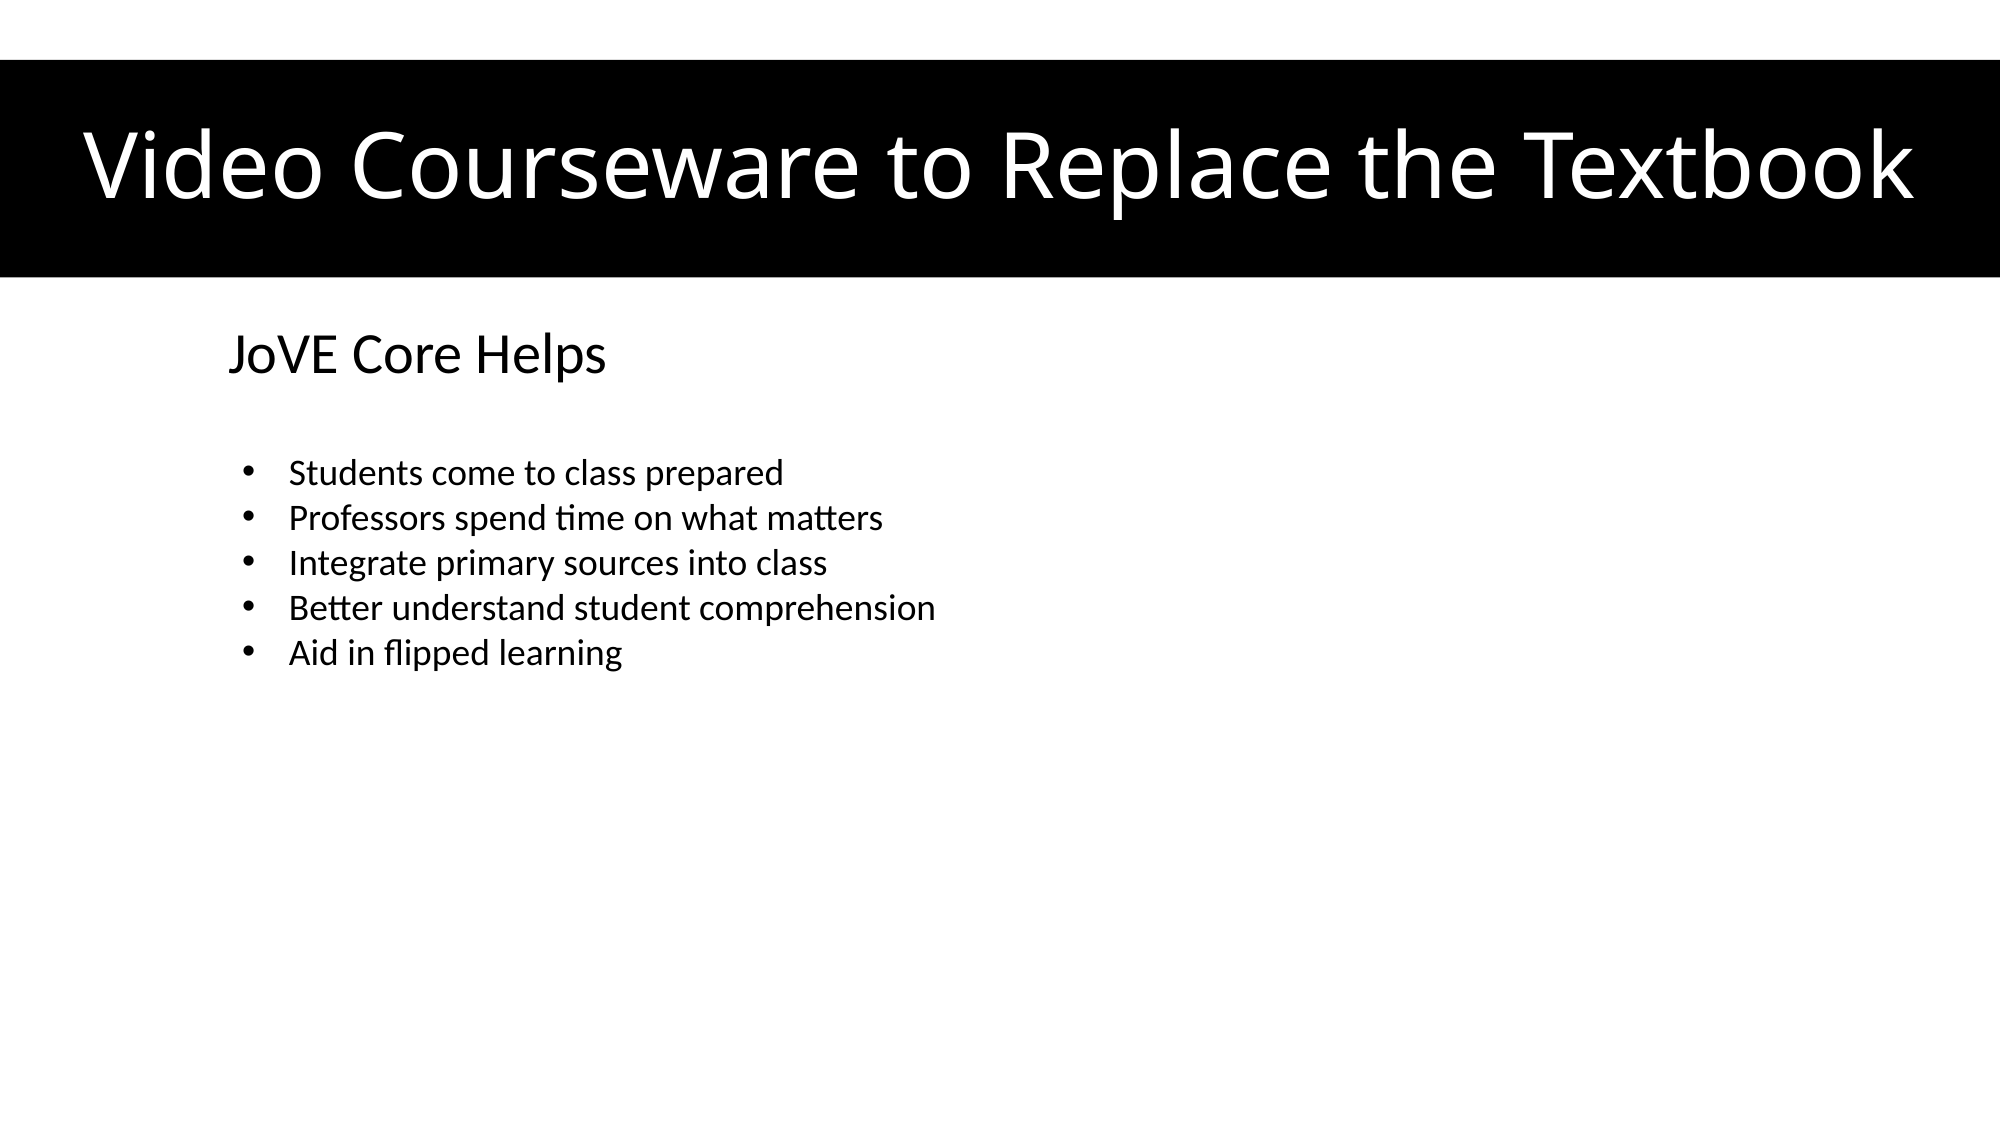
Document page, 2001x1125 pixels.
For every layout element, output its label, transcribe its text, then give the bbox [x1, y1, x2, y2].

text_box JoVE Core Helps [213, 307, 1179, 393]
title Video Courseware to Replace the Textbook [0, 59, 2000, 278]
text_box Students come to class prepared Professors spend time on what matters Integrate primary sources into class Better understand student comprehension Aid in flipped learning [227, 440, 1255, 681]
